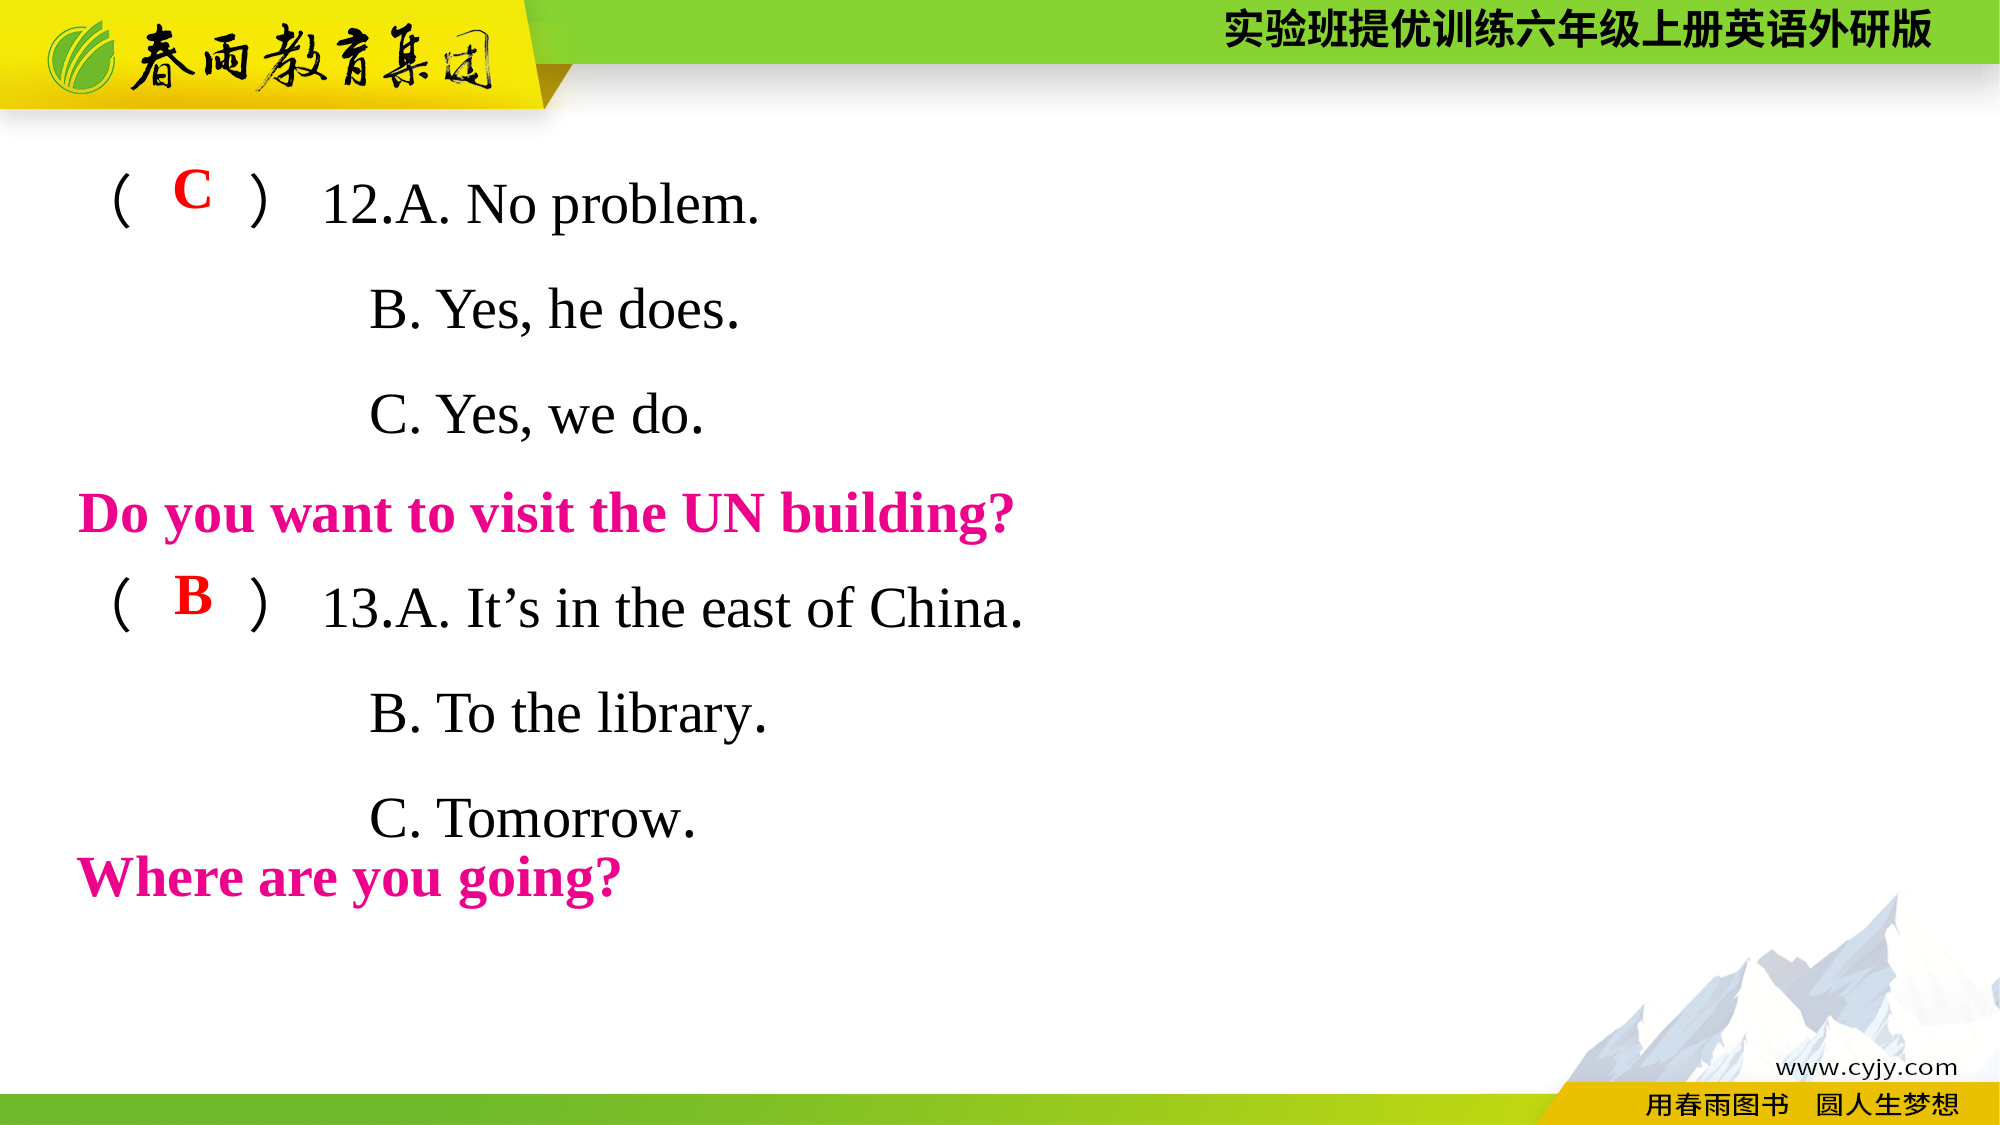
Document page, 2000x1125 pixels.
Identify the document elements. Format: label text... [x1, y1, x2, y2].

text_box C [157, 142, 229, 228]
text_box Where are you going? [62, 831, 639, 916]
text_box B [160, 549, 229, 634]
list （ ）12.A. No problem. B. Yes, he does. C. Yes, we do. （ ）13.A. It’s in the east of China. B. To the library. C. Tomorrow. [59, 122, 1944, 865]
text_box Do you want to visit the UN building? [64, 431, 1033, 552]
picture [0, 0, 2000, 1125]
